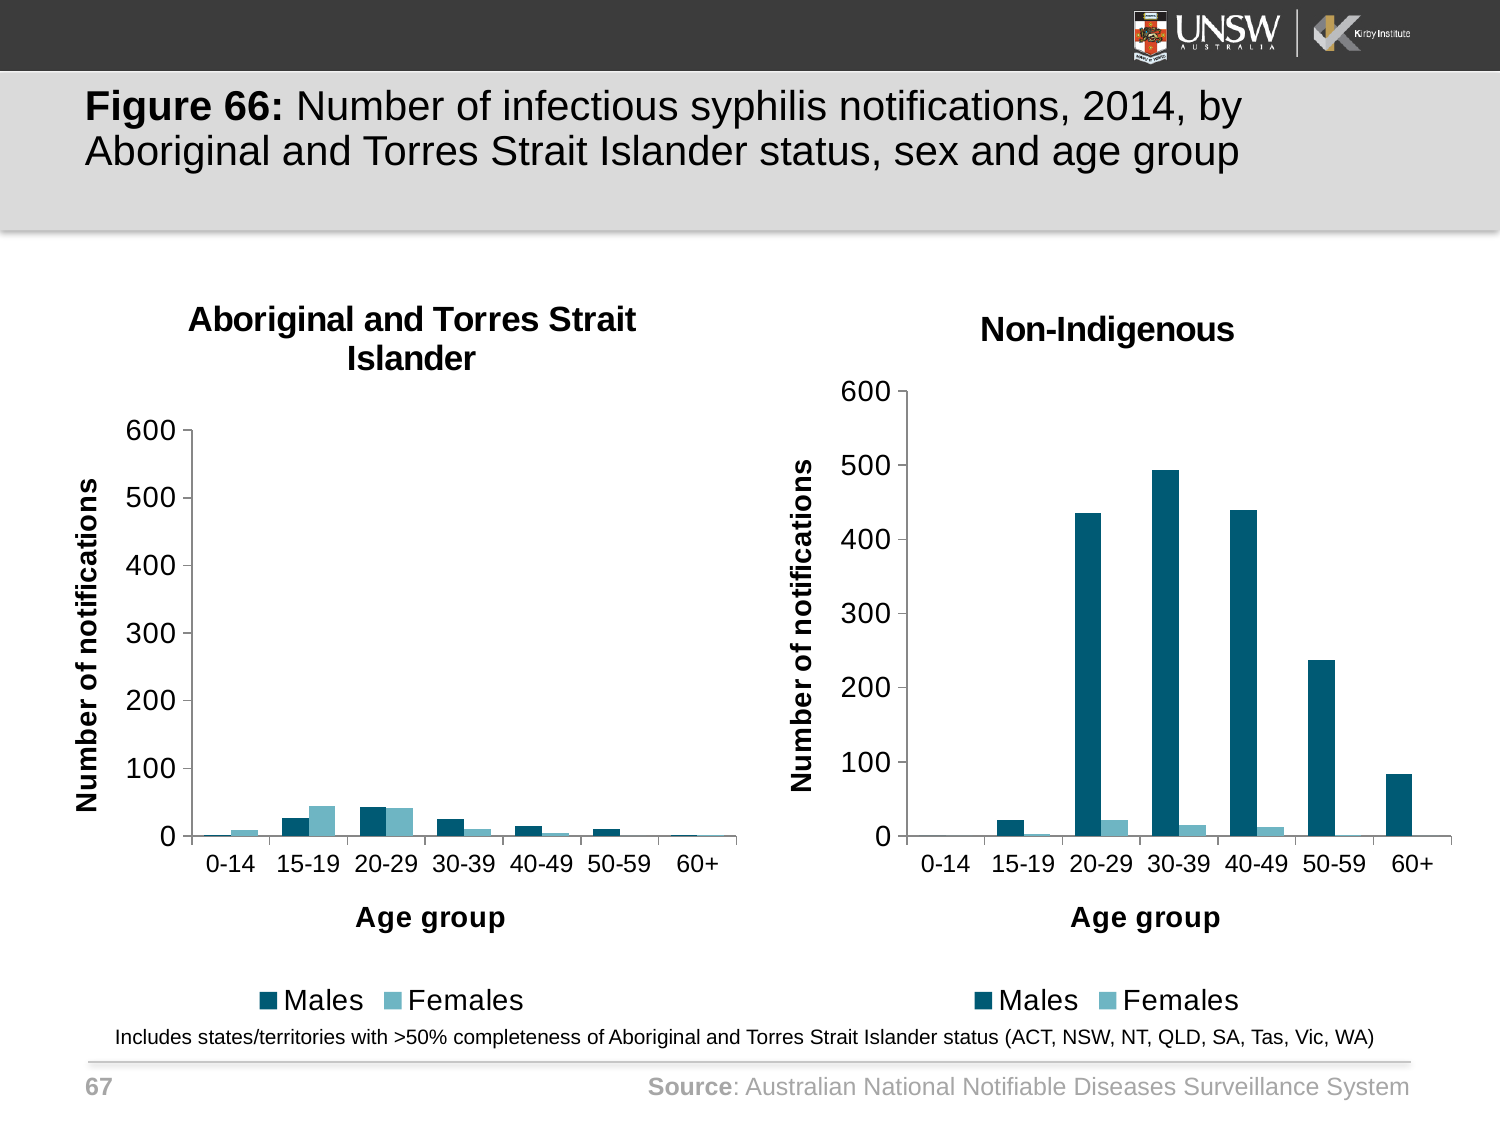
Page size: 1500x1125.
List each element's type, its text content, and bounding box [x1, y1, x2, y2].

picture [0, 0, 1500, 71]
text_box Includes states/territories with >50% completeness of Aboriginal and Torres Strait Islander status (ACT, NSW, NT, QLD, SA, Tas, Vic, WA) [100, 1032, 1424, 1057]
slide_number 67 [85, 1070, 195, 1112]
title Figure 66: Number of infectious syphilis notifications, 2014, by Aboriginal and Torres Strait Islander status, sex and age group [85, 84, 1412, 216]
chart [34, 276, 1466, 1024]
list Source: Australian National Notifiable Diseases Surveillance System [262, 1070, 1412, 1112]
